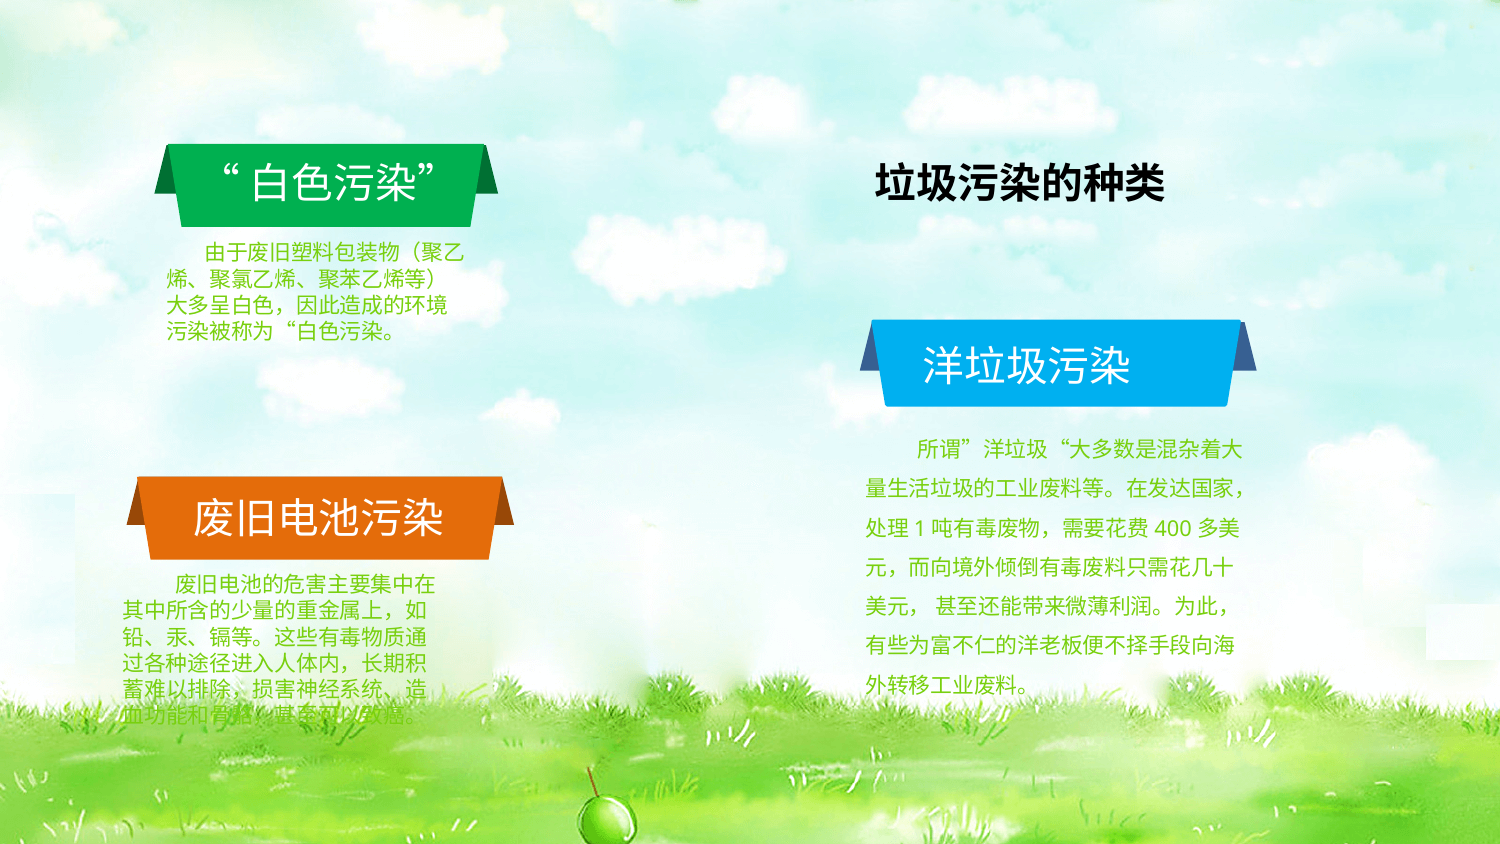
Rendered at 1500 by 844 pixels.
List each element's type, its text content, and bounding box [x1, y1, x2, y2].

text_box 废旧电池的危害主要集中在其中所含的少量的重金属上，如铅、汞、镉等。这些有毒物质通过各种途径进入人体内，长期积蓄难以排除，损害神经系统、造血功能和骨骼，甚至可以致癌。 [107, 563, 454, 762]
text_box [497, 479, 517, 528]
text_box 废旧电池污染 [179, 484, 493, 550]
text_box [134, 474, 505, 562]
text_box “白色污染” [183, 236, 474, 264]
text_box 由于废旧塑料包装物（聚乙烯、聚氯乙烯、聚苯乙烯等）大多呈白色，因此造成的环境污染被称为“白色污染。 [151, 233, 483, 352]
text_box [154, 143, 499, 228]
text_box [859, 321, 1257, 405]
text_box 垃圾污染的种类 [859, 149, 1236, 214]
text_box 所谓”洋垃圾“大多数是混杂着大量生活垃圾的工业废料等。在发达国家，处理1吨有毒废物，需要花费400多美元，而向境外倾倒有毒废料只需花几十美元， 甚至还能带来微薄利润。为此，有些为富不仁的洋老板便不择手段向海外转移工业废料。 [850, 415, 1263, 745]
text_box [124, 482, 143, 528]
picture [0, 0, 1500, 844]
